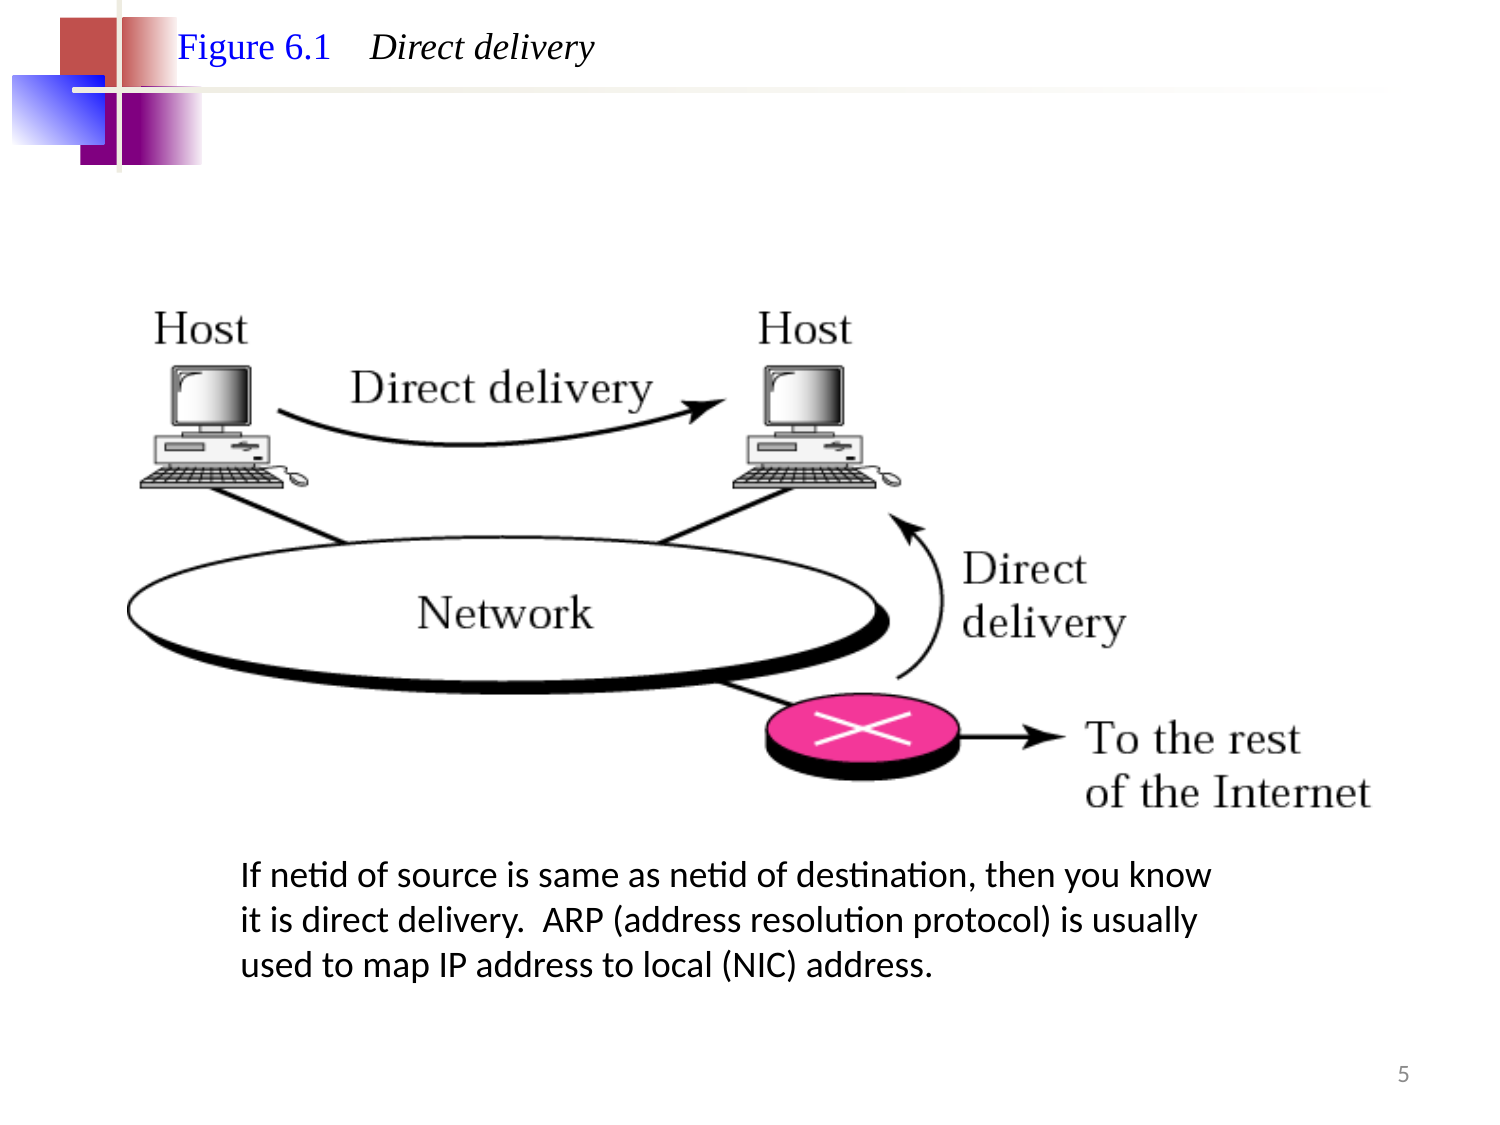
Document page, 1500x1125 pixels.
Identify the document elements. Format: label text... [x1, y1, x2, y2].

text_box [141, 93, 202, 165]
slide_number 5 [1074, 1042, 1425, 1103]
text_box [12, 75, 105, 145]
text_box [116, 93, 122, 173]
text_box [80, 93, 116, 165]
text_box [122, 17, 177, 86]
text_box Figure 6.1 Direct delivery [162, 14, 1100, 75]
text_box [72, 87, 1423, 93]
text_box [122, 93, 141, 165]
text_box [116, 0, 122, 87]
text_box [60, 17, 116, 86]
picture [127, 302, 1373, 822]
text_box If netid of source is same as netid of destination, then you know it is direct delivery. ARP (address resolution protocol) is usually used to map IP address to local (NIC) address. [225, 842, 1229, 993]
